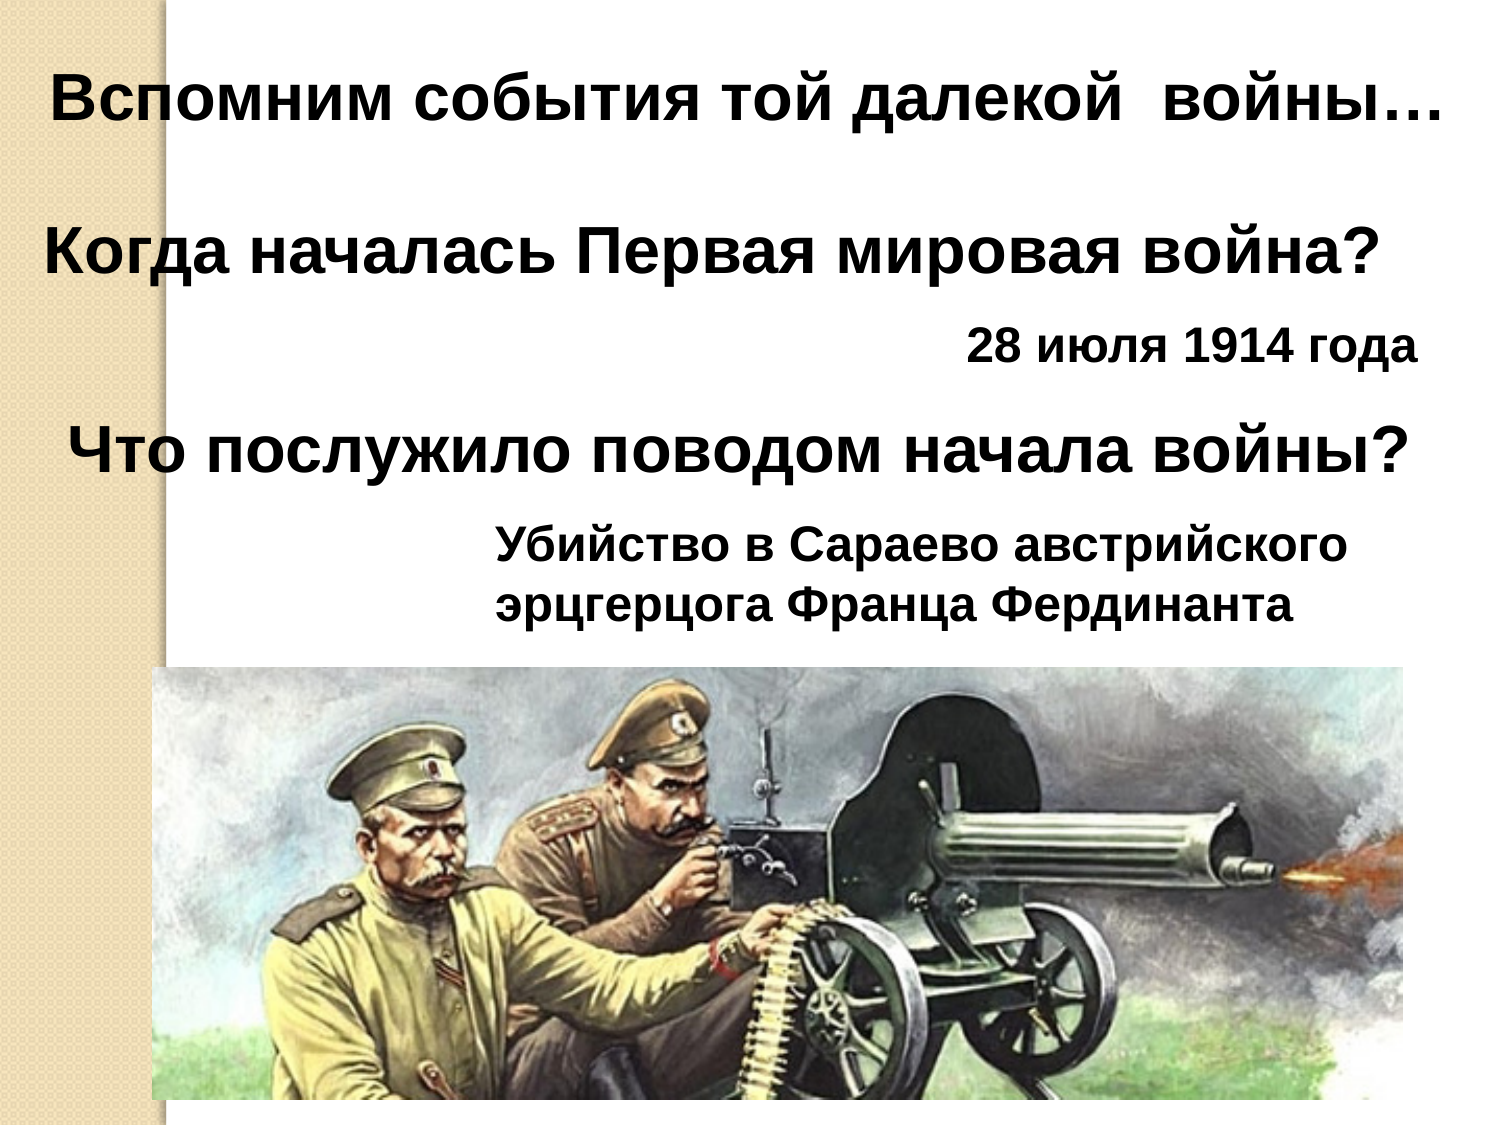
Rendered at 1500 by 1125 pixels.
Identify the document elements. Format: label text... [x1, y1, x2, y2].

text_box Когда началась Первая мировая война? [28, 199, 1417, 294]
text_box Убийство в Сараево австрийского эрцгерцога Франца Фердинанта [480, 503, 1465, 639]
text_box Что послужило поводом начала войны? [52, 398, 1446, 494]
text_box Вспомним события той далекой войны… [35, 46, 1465, 142]
picture [152, 667, 1403, 1100]
text_box 28 июля 1914 года [951, 304, 1433, 380]
